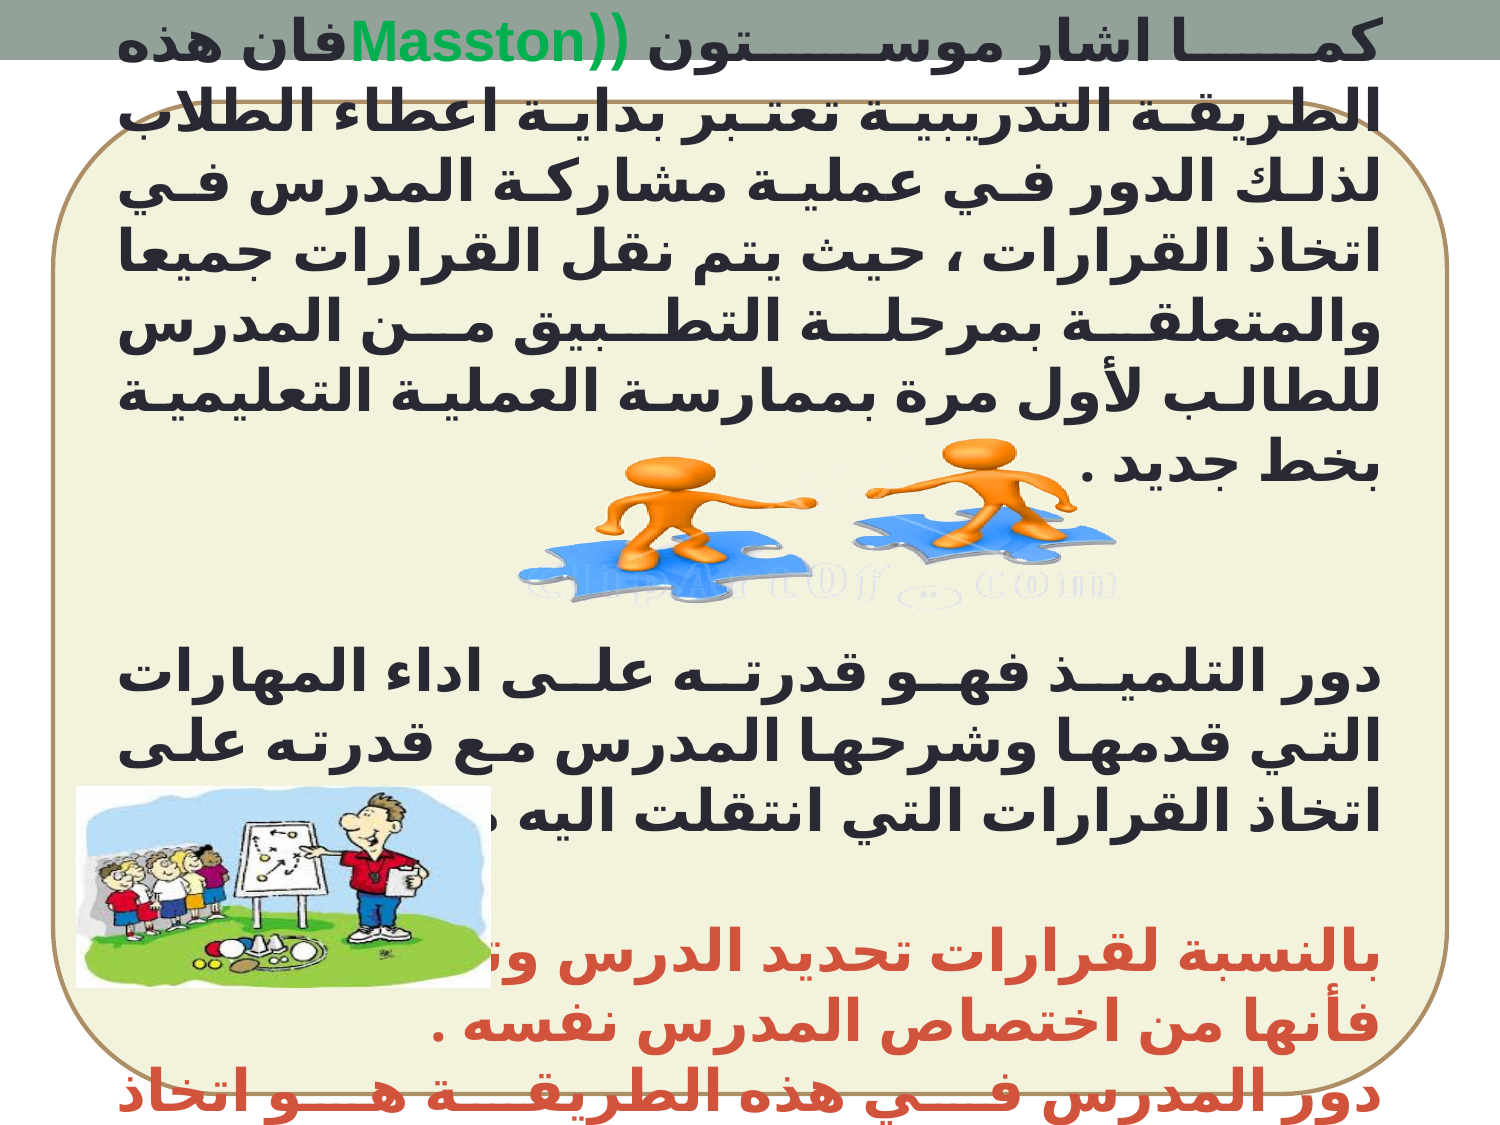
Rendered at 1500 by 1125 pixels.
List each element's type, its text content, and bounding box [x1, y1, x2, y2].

picture [76, 786, 491, 988]
picture [513, 436, 1124, 610]
text_box كما اشار موستون ((Masstonفان هذه الطريقة التدريبية تعتبر بداية اعطاء الطلاب لذلك الدور في عملية مشاركة المدرس في اتخاذ القرارات ، حيث يتم نقل القرارات جميعا والمتعلقة بمرحلة التطبيق من المدرس للطالب لأول مرة بممارسة العملية التعليمية بخط جديد . دور التلميذ فهو قدرته على اداء المهارات التي قدمها وشرحها المدرس مع قدرته على اتخاذ القرارات التي انتقلت اليه من المدرس بالنسبة لقرارات تحديد الدرس وتقويم الدرس فأنها من اختصاص المدرس نفسه . دور المدرس في هذه الطريقة هو اتخاذ قرارات تحضير الدرس . [50, 99, 1450, 1097]
